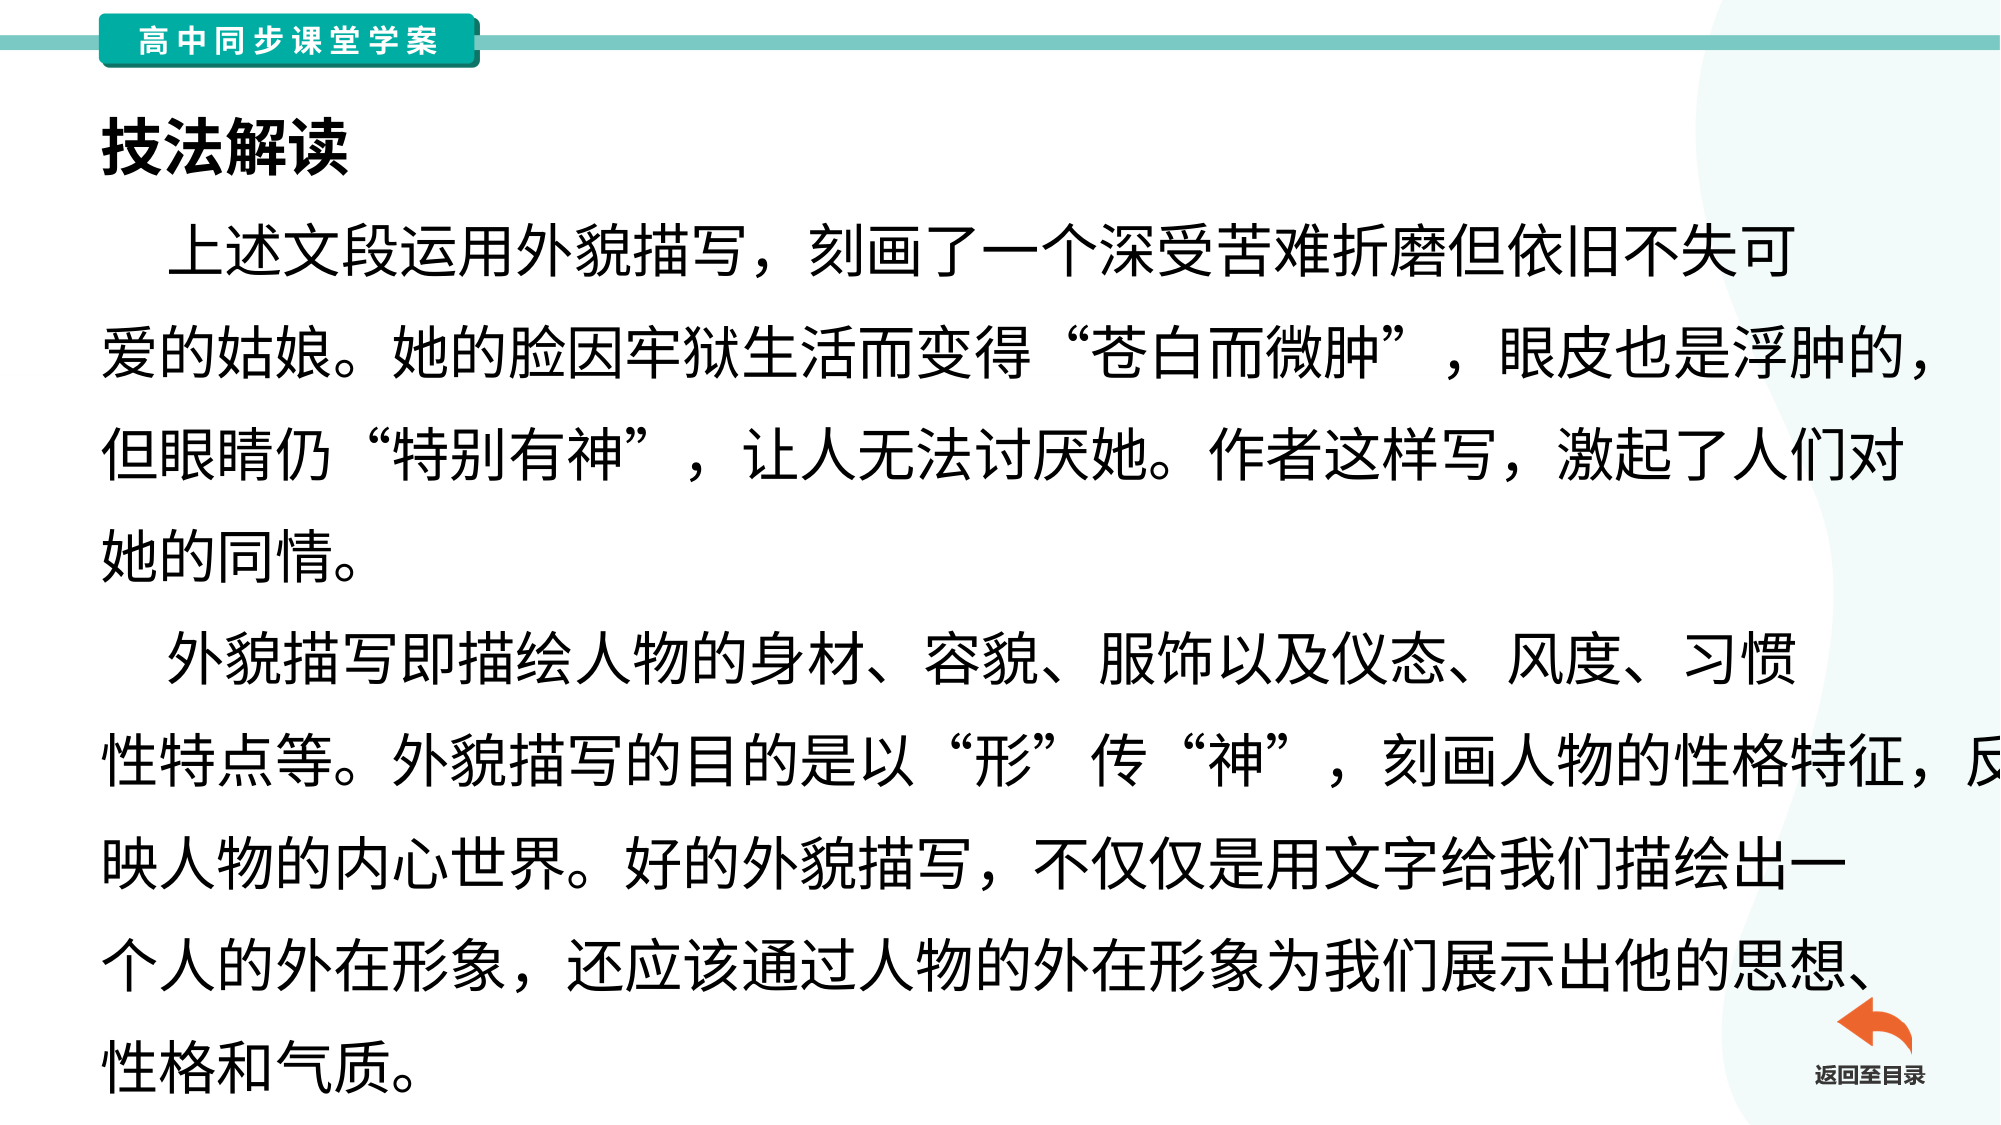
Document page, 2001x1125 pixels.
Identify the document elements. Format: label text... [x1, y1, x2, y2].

picture [0, 0, 2000, 1125]
text_box 技法解读 [100, 76, 1899, 181]
text_box 上述文段运用外貌描写，刻画了一个深受苦难折磨但依旧不失可 爱的姑娘。她的脸因牢狱生活而变得“苍白而微肿”，眼皮也是浮肿的， 但眼睛仍“特别有神”，让人无法讨厌她。作者这样写，激起了人们对 她的同情。 外貌描写即描绘人物的身材、容貌、服饰以及仪态、风度、习惯 性特点等。外貌描写的目的是以“形”传“神”，刻画人物的性格特征，反 映人物的内心世界。好的外貌描写，不仅仅是用文字给我们描绘出一 个人的外在形象，还应该通过人物的外在形象为我们展示出他的思想、 性格和气质。 [100, 181, 1899, 1101]
